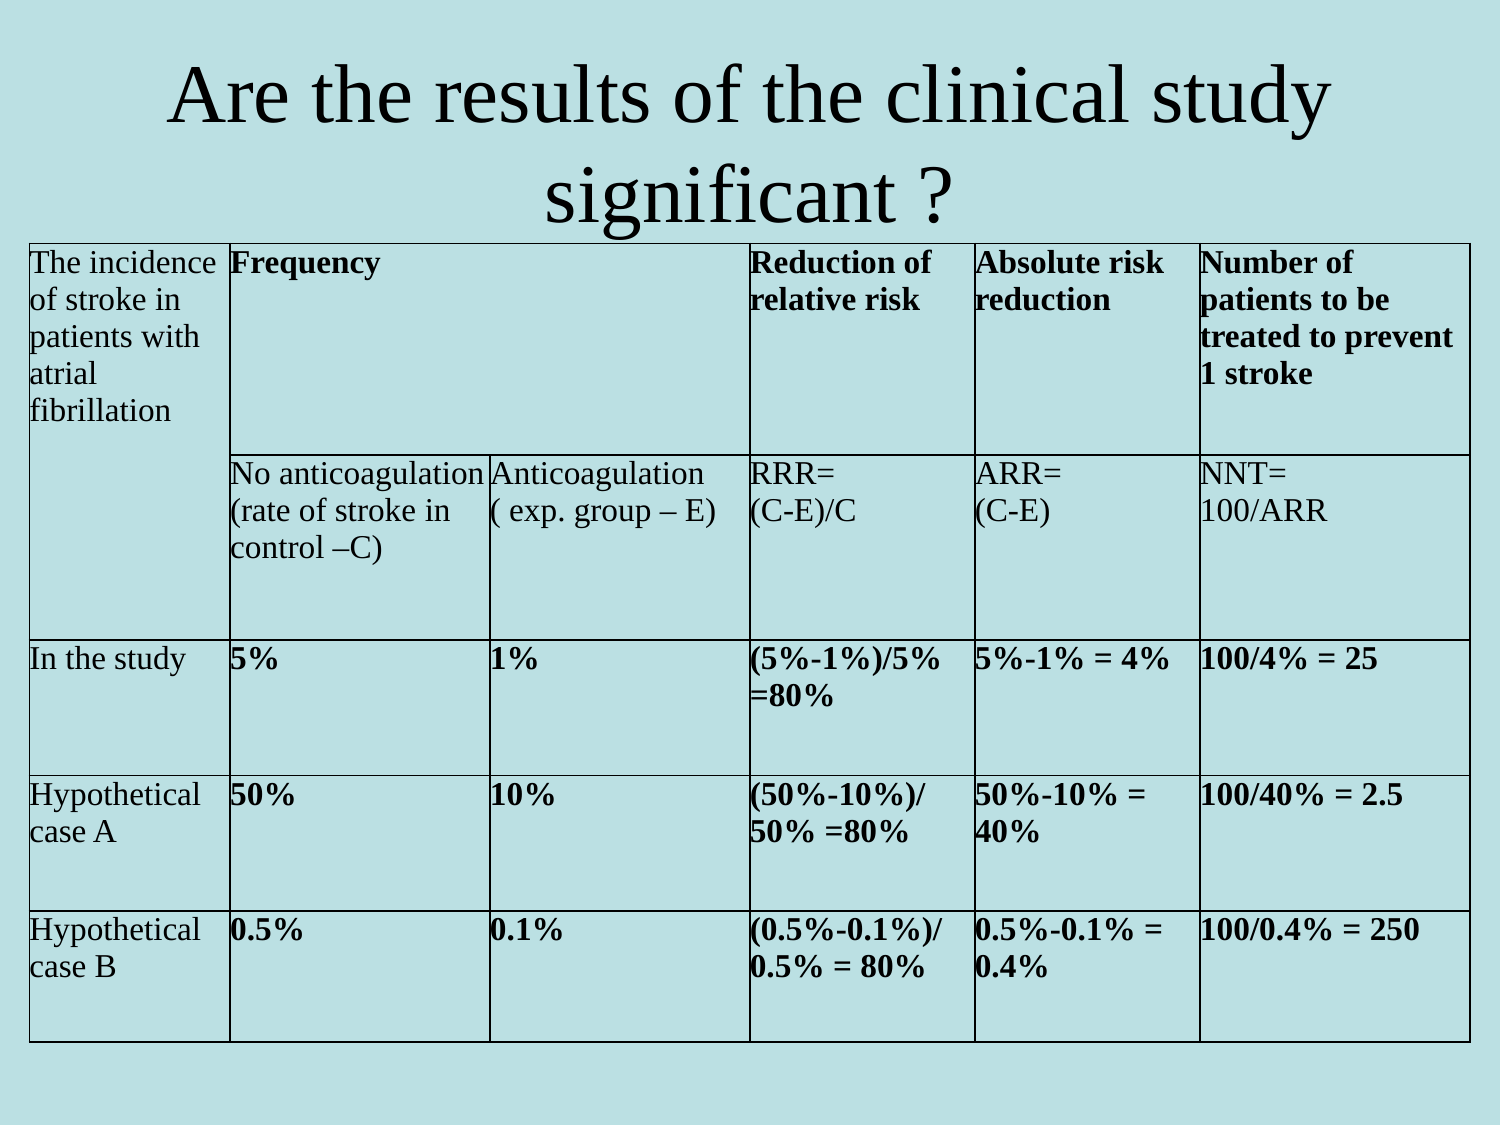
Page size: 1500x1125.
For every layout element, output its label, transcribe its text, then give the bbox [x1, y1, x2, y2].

table_cell 50% [231, 776, 489, 910]
table_cell 5% [231, 641, 489, 775]
table_cell (0.5%-0.1%)/0.5% = 80% [751, 912, 974, 1041]
table_cell 50%-10% = 40% [976, 776, 1199, 910]
table_cell Hypothetical case B [30, 912, 229, 1041]
table_cell 0.1% [491, 912, 749, 1041]
table_cell In the study [30, 641, 229, 775]
table_cell 10% [491, 776, 749, 910]
table_cell NNT= 100/ARR [1201, 456, 1469, 639]
table_cell No anticoagulation (rate of stroke in control –C) [231, 456, 489, 639]
table_cell RRR= (C-E)/C [751, 456, 974, 639]
table_cell 1% [491, 641, 749, 775]
table_cell (50%-10%)/50% =80% [751, 776, 974, 910]
table_cell 5%-1% = 4% [976, 641, 1199, 775]
table_cell (5%-1%)/5% =80% [751, 641, 974, 775]
table_cell ARR= (C-E) [976, 456, 1199, 639]
table_cell 100/40% = 2.5 [1201, 776, 1469, 910]
table_header Reduction of relative risk [751, 244, 974, 454]
table_header Number of patients to be treated to prevent 1 stroke [1201, 244, 1469, 454]
table_cell Anticoagulation ( exp. group – E) [491, 456, 749, 639]
table_cell Hypothetical case A [30, 776, 229, 910]
table_header Absolute risk reduction [976, 244, 1199, 454]
title Are the results of the clinical study significant ? [75, 45, 1425, 233]
table_header The incidence of stroke in patients with atrial fibrillation [30, 244, 229, 639]
table_cell 100/0.4% = 250 [1201, 912, 1469, 1041]
table_cell 0.5%-0.1% = 0.4% [976, 912, 1199, 1041]
table_header Frequency [231, 244, 749, 454]
table_cell 100/4% = 25 [1201, 641, 1469, 775]
table_cell 0.5% [231, 912, 489, 1041]
